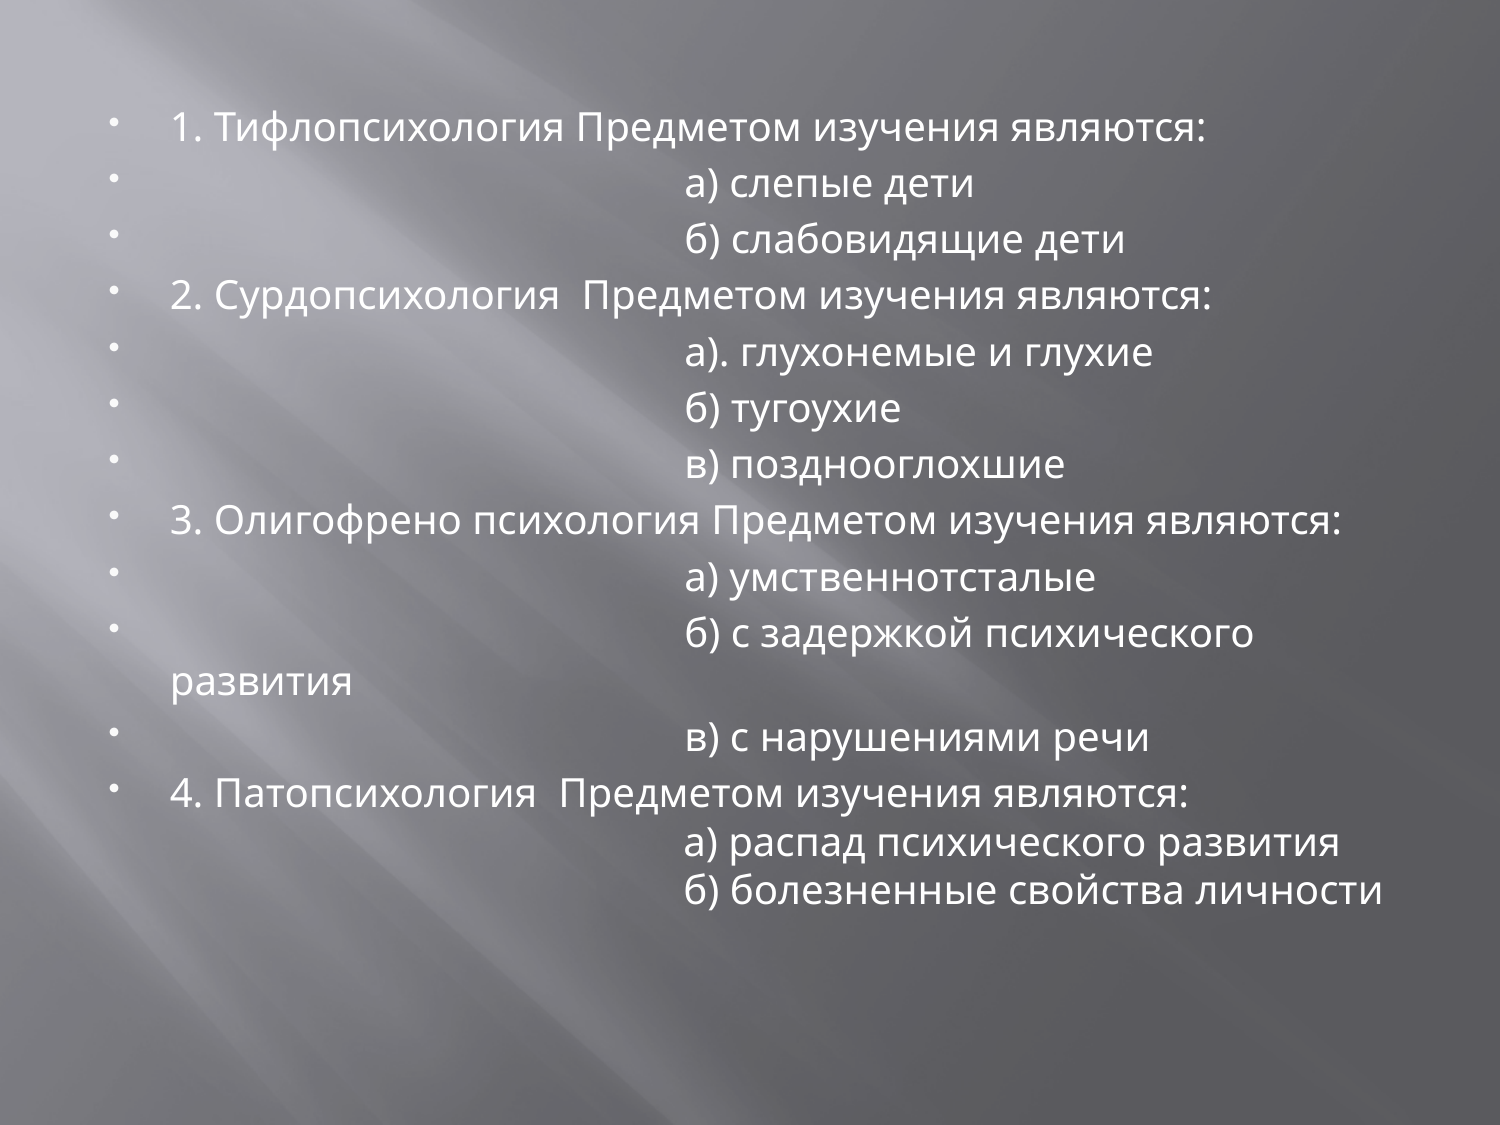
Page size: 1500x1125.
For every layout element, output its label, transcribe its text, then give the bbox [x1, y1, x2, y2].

list 1. Тифлопсихология Предметом изучения являются: а) слепые дети б) слабовидящие дети 2. Сурдопсихология Предметом изучения являются: а). глухонемые и глухие б) тугоухие в) позднооглохшие 3. Олигофрено психология Предметом изучения являются: а) умственнотсталые б) с задержкой психического развития в) с нарушениями речи 4. Патопсихология Предметом изучения являются: а) распад психического развития б) болезненные свойства личности [75, 93, 1425, 1032]
